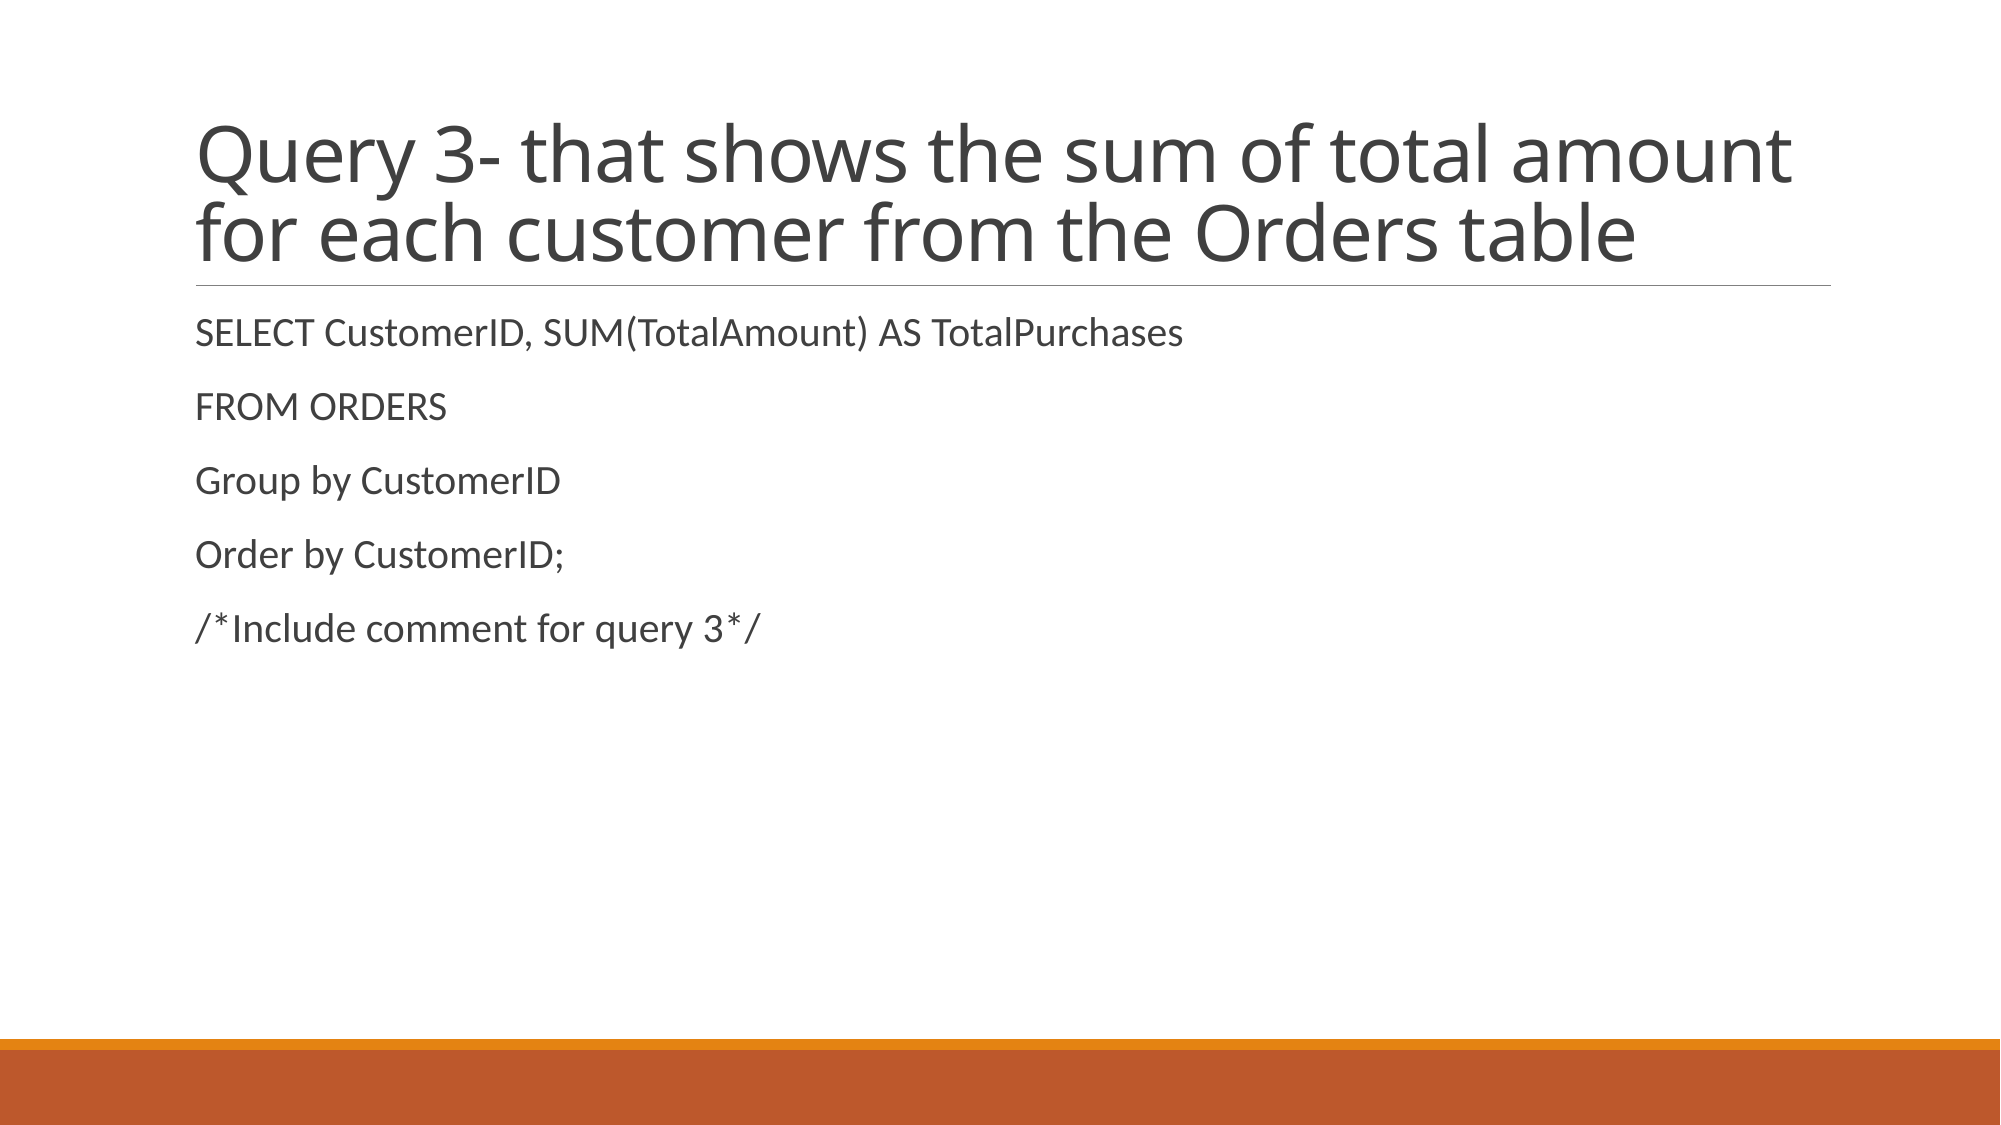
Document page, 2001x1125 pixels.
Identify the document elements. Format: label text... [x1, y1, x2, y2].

title Query 3- that shows the sum of total amount for each customer from the Orders table [180, 47, 1830, 285]
list SELECT CustomerID, SUM(TotalAmount) AS TotalPurchases FROM ORDERS Group by CustomerID Order by CustomerID; /*Include comment for query 3*/ [180, 302, 1830, 963]
